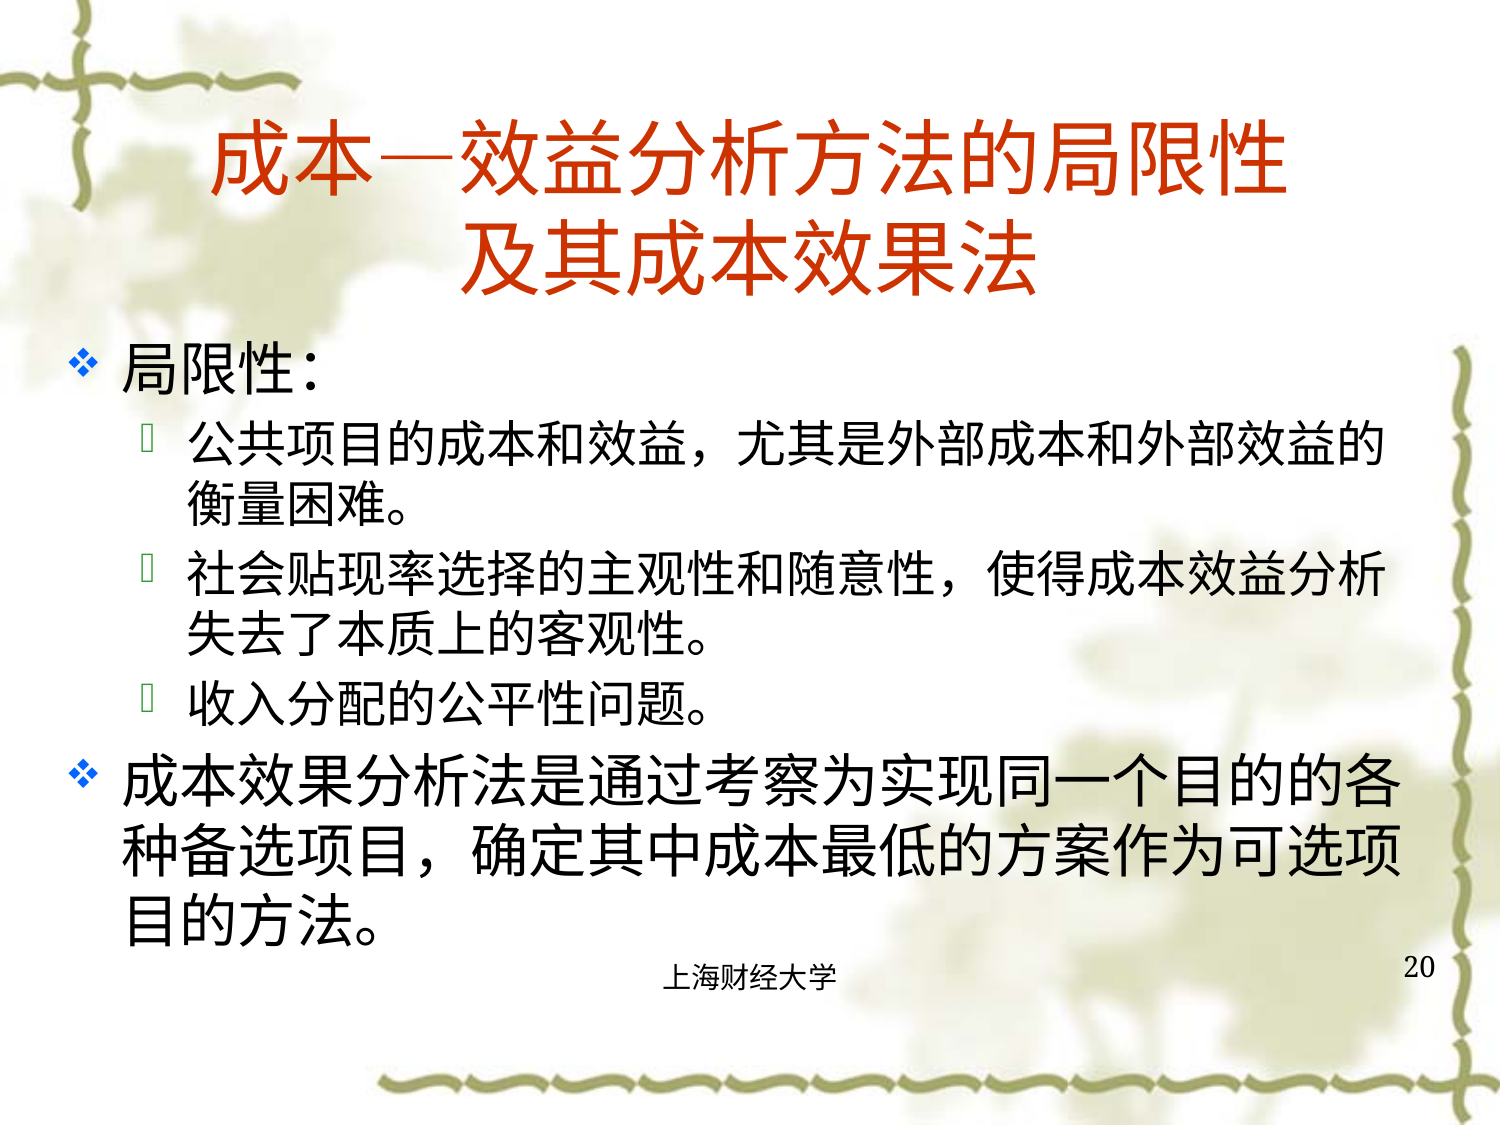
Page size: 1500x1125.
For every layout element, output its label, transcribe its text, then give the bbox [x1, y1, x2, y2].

list 局限性： 公共项目的成本和效益，尤其是外部成本和外部效益的衡量困难。 社会贴现率选择的主观性和随意性，使得成本效益分析失去了本质上的客观性。 收入分配的公平性问题。 成本效果分析法是通过考察为实现同一个目的的各种备选项目，确定其中成本最低的方案作为可选项目的方法。 [49, 324, 1452, 963]
footer 上海财经大学 [512, 952, 988, 1066]
title 成本—效益分析方法的局限性 及其成本效果法 [49, 112, 1451, 301]
slide_number 20 [1074, 940, 1451, 1066]
picture [0, 0, 1500, 1125]
